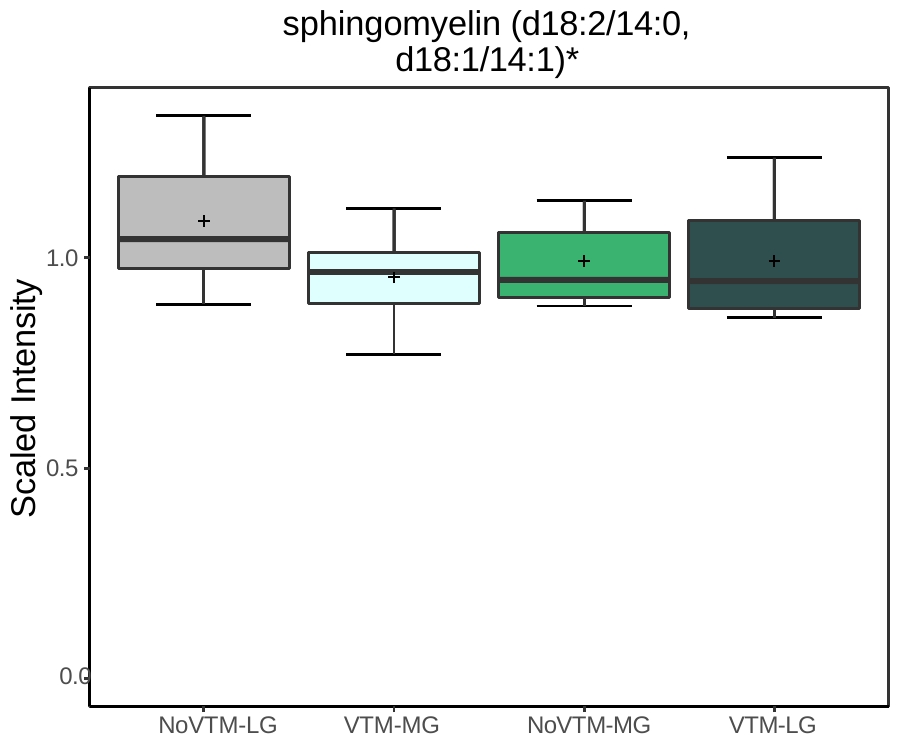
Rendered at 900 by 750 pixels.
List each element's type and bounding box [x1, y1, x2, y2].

footer [57, 661, 95, 750]
text_box [83, 86, 891, 738]
text_box [1, 274, 82, 521]
title [130, 0, 770, 86]
slide_number [156, 713, 309, 750]
text_box [44, 240, 82, 271]
